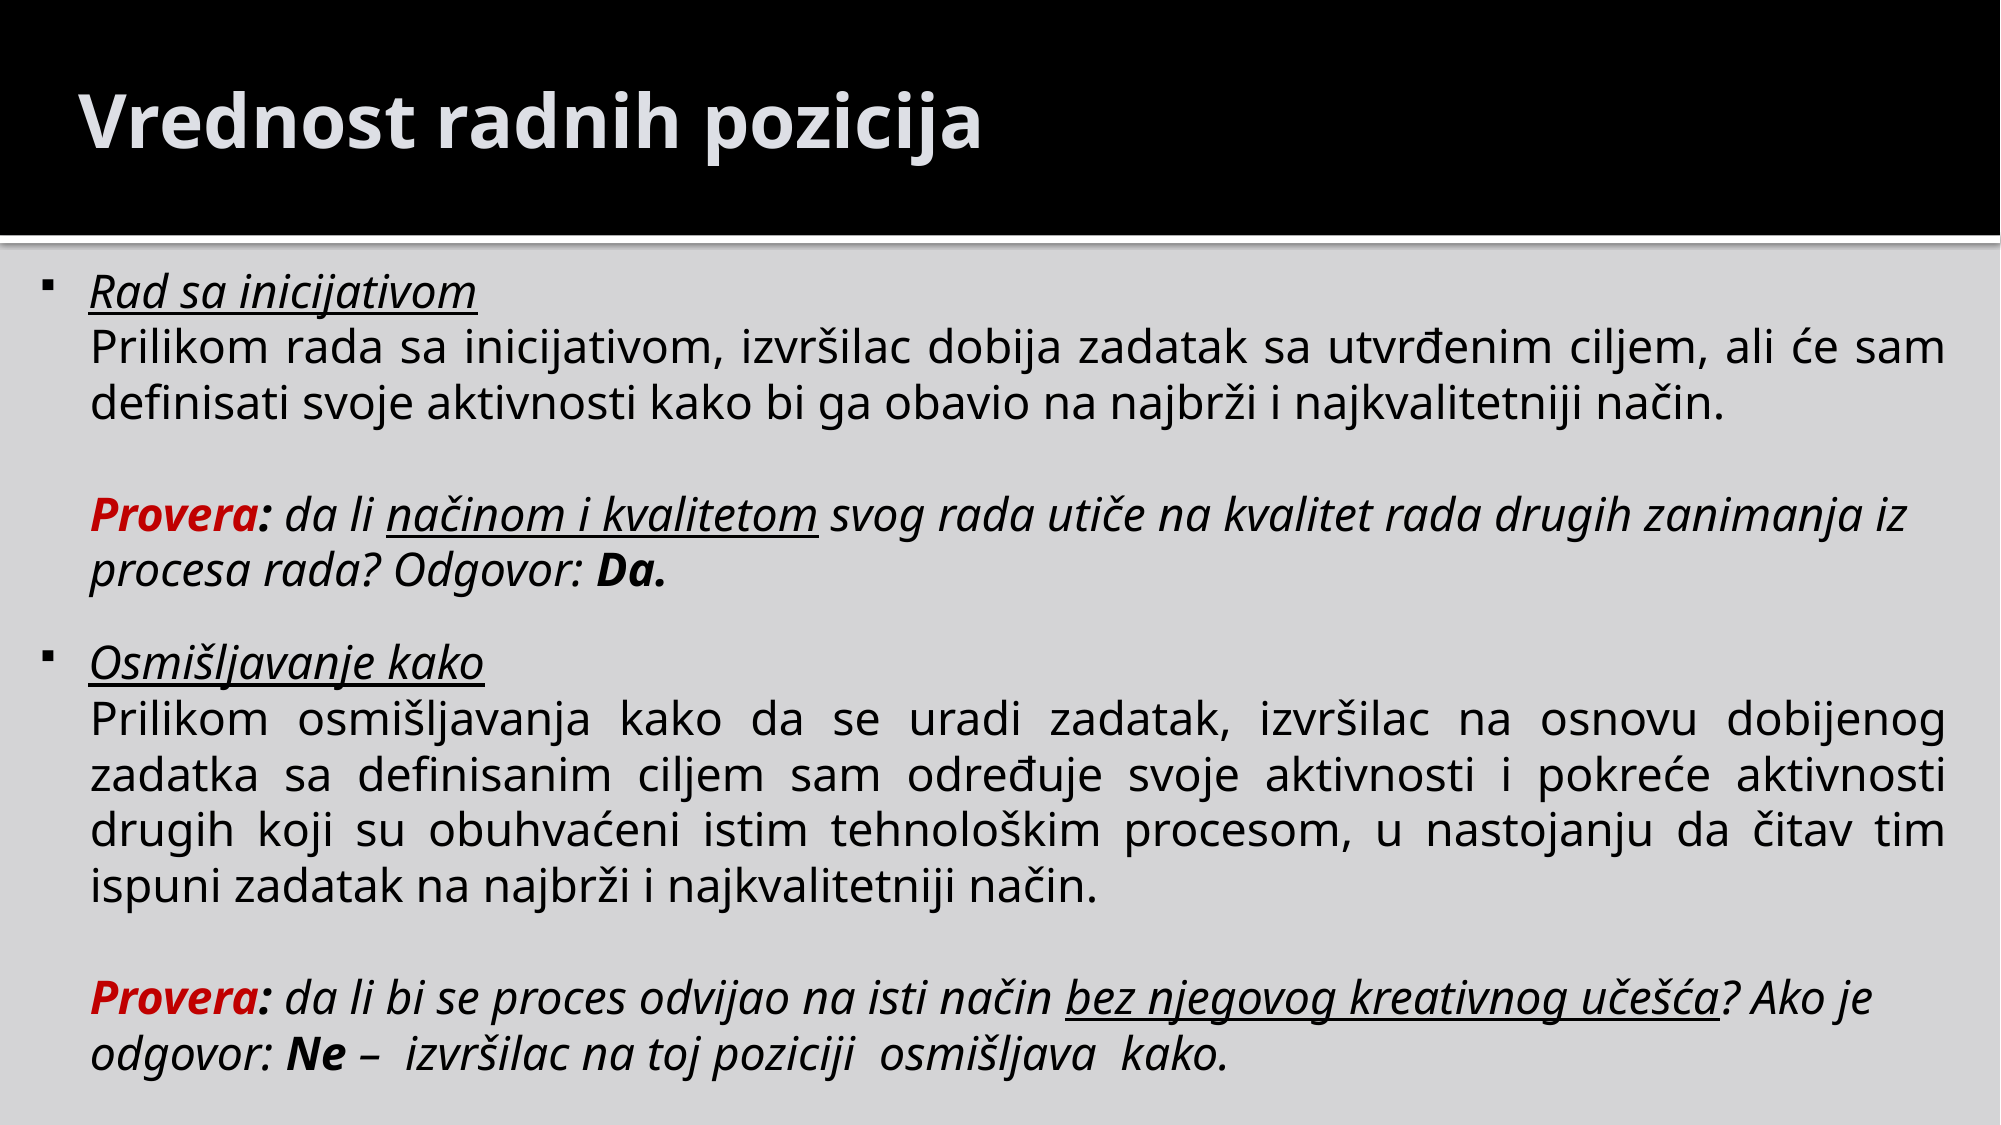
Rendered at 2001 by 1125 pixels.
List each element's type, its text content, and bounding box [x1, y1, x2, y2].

list Rad sa inicijativom Prilikom rada sa inicijativom, izvršilac dobija zadatak sa utvrđenim ciljem, ali će sam definisati svoje aktivnosti kako bi ga obavio na najbrži i najkvalitetniji način. Provera: da li načinom i kvalitetom svog rada utiče na kvalitet rada drugih zanimanja iz procesa rada? Odgovor: Da. Osmišljavanje kako Prilikom osmišljavanja kako da se uradi zadatak, izvršilac na osnovu dobijenog zadatka sa definisanim ciljem sam određuje svoje aktivnosti i pokreće aktivnosti drugih koji su obuhvaćeni istim tehnološkim procesom, u nastojanju da čitav tim ispuni zadatak na najbrži i najkvalitetniji način. Provera: da li bi se proces odvijao na isti način bez njegovog kreativnog učešća? Ako je odgovor: Ne – izvršilac na toj poziciji osmišljava kako. [12, 237, 1963, 1125]
text_box Vrednost radnih pozicija [24, 12, 1650, 225]
